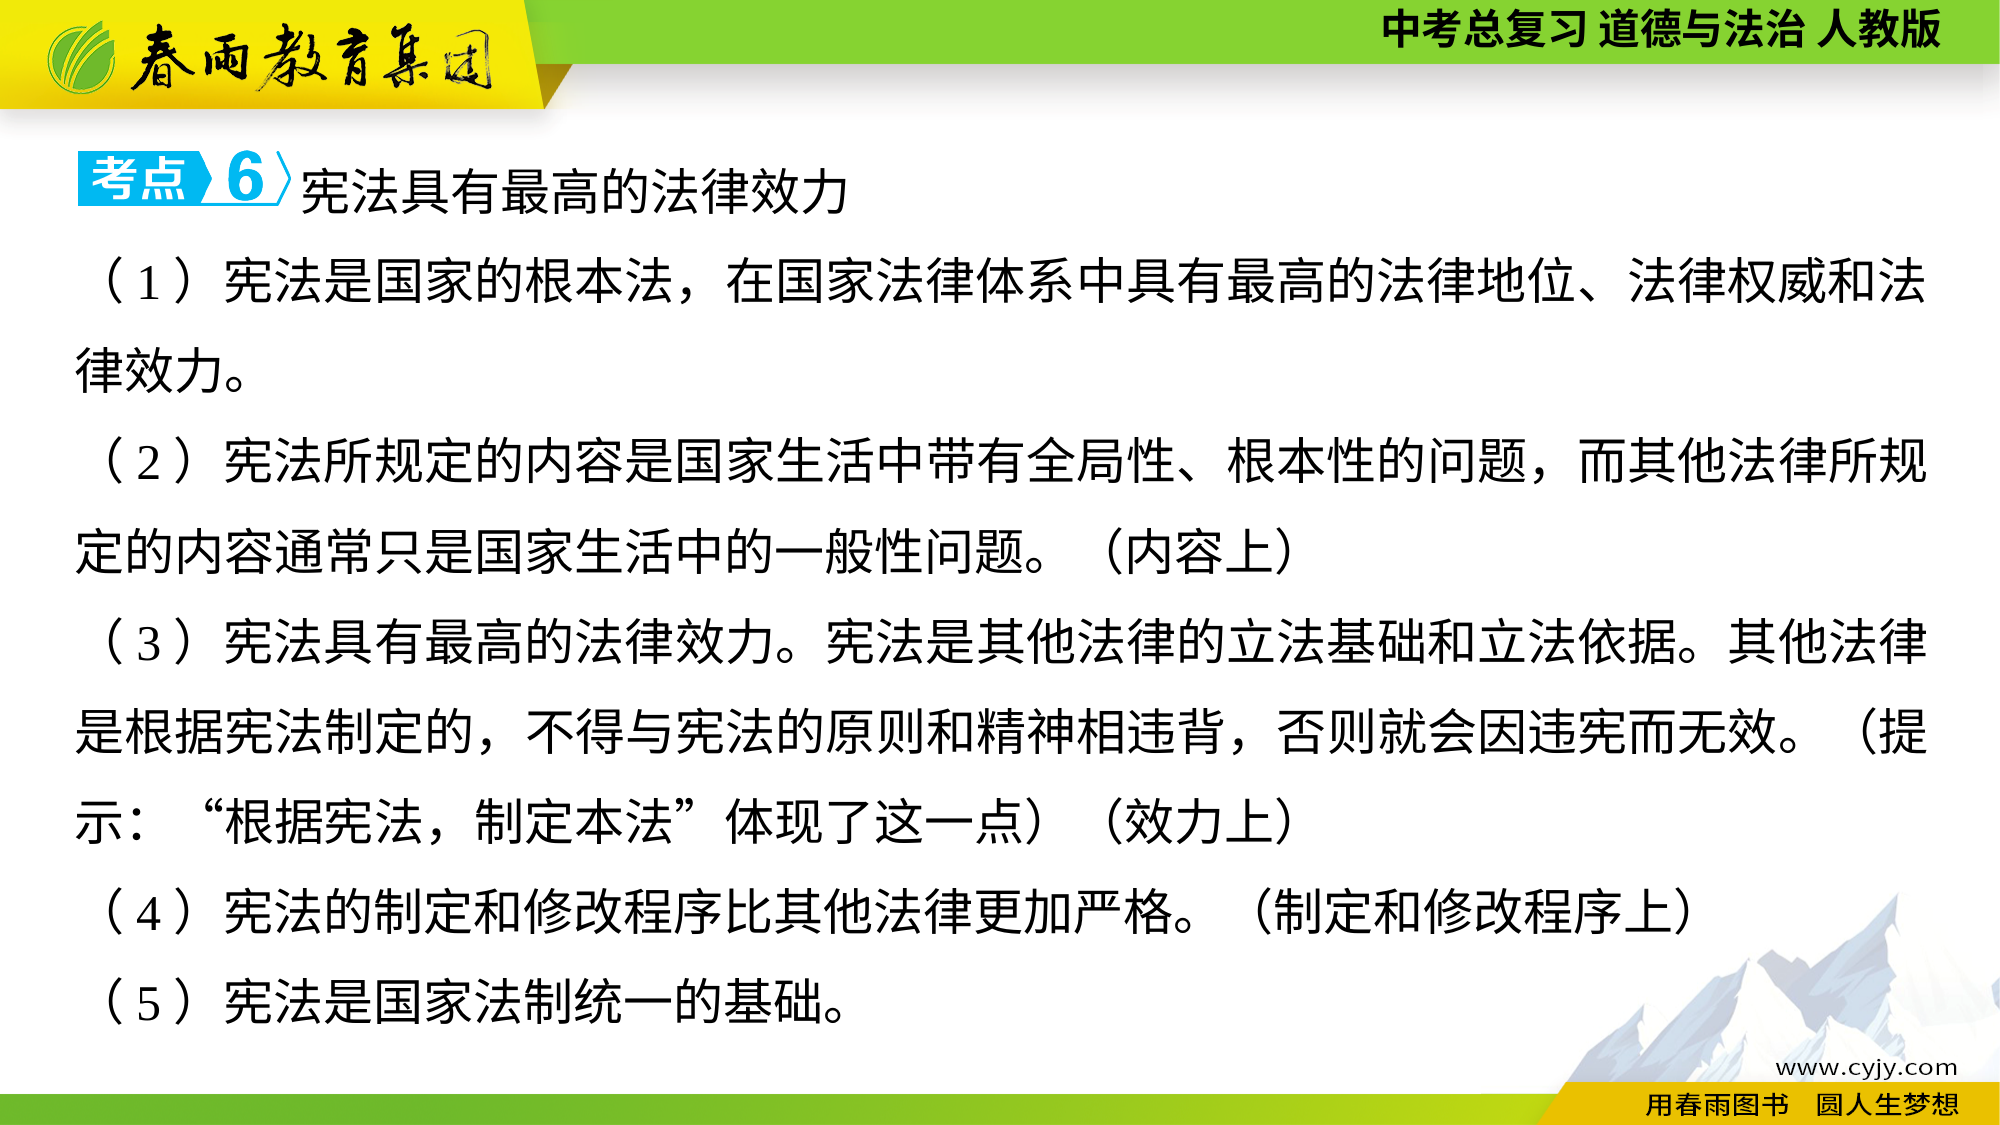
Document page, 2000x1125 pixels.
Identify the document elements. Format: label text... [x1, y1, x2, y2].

list 宪法具有最高的法律效力 （1）宪法是国家的根本法，在国家法律体系中具有最高的法律地位、法律权威和法律效力。 （2）宪法所规定的内容是国家生活中带有全局性、根本性的问题，而其他法律所规定的内容通常只是国家生活中的一般性问题。（内容上） （3）宪法具有最高的法律效力。宪法是其他法律的立法基础和立法依据。其他法律是根据宪法制定的，不得与宪法的原则和精神相违背，否则就会因违宪而无效。（提示：“根据宪法，制定本法”体现了这一点）（效力上） （4）宪法的制定和修改程序比其他法律更加严格。（制定和修改程序上） （5）宪法是国家法制统一的基础。 [59, 122, 1944, 1035]
picture [0, 0, 2000, 1125]
